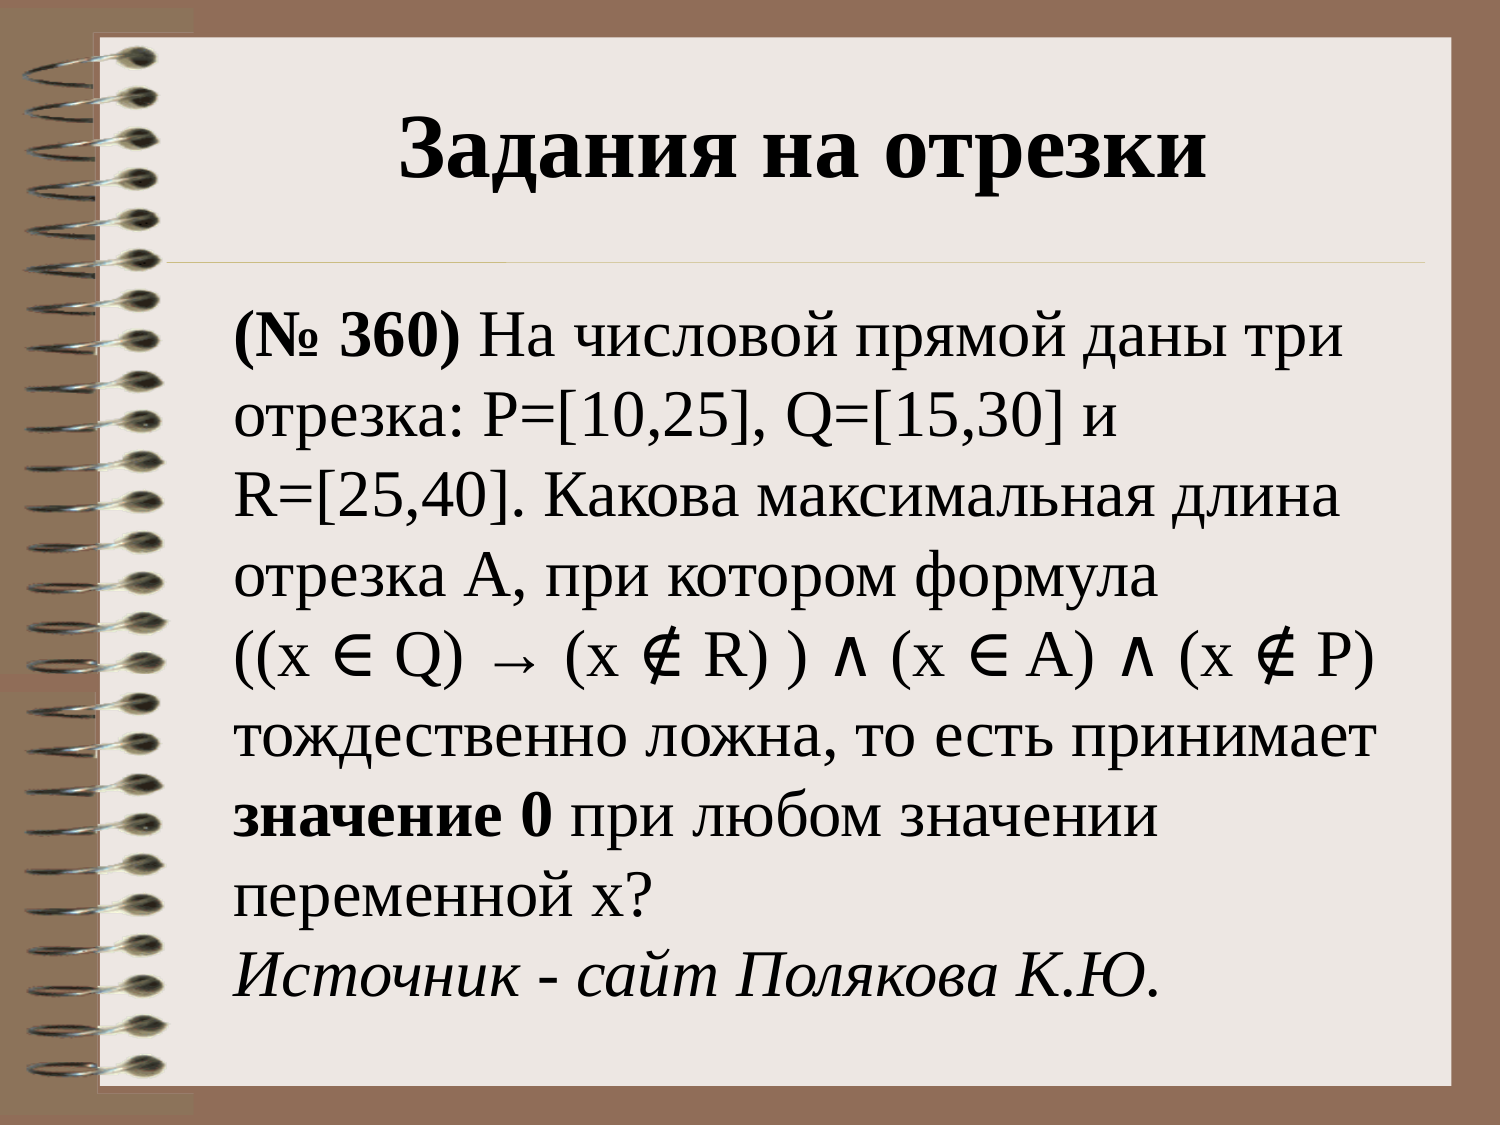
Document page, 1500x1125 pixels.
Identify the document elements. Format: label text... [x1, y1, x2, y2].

text_box Задания на отрезки [218, 78, 1388, 203]
picture [0, 692, 194, 1115]
picture [0, 8, 194, 674]
text_box (№ 360) На числовой прямой даны три отрезка: P=[10,25], Q=[15,30] и R=[25,40]. Какова максимальная длина отрезка A, при котором формула ((x ∈ Q) → (x ∉ R) ) ∧ (x ∈ A) ∧ (x ∉ P) тождественно ложна, то есть принимает значение 0 при любом значении переменной х? Источник - сайт Полякова К.Ю. [218, 282, 1424, 1017]
